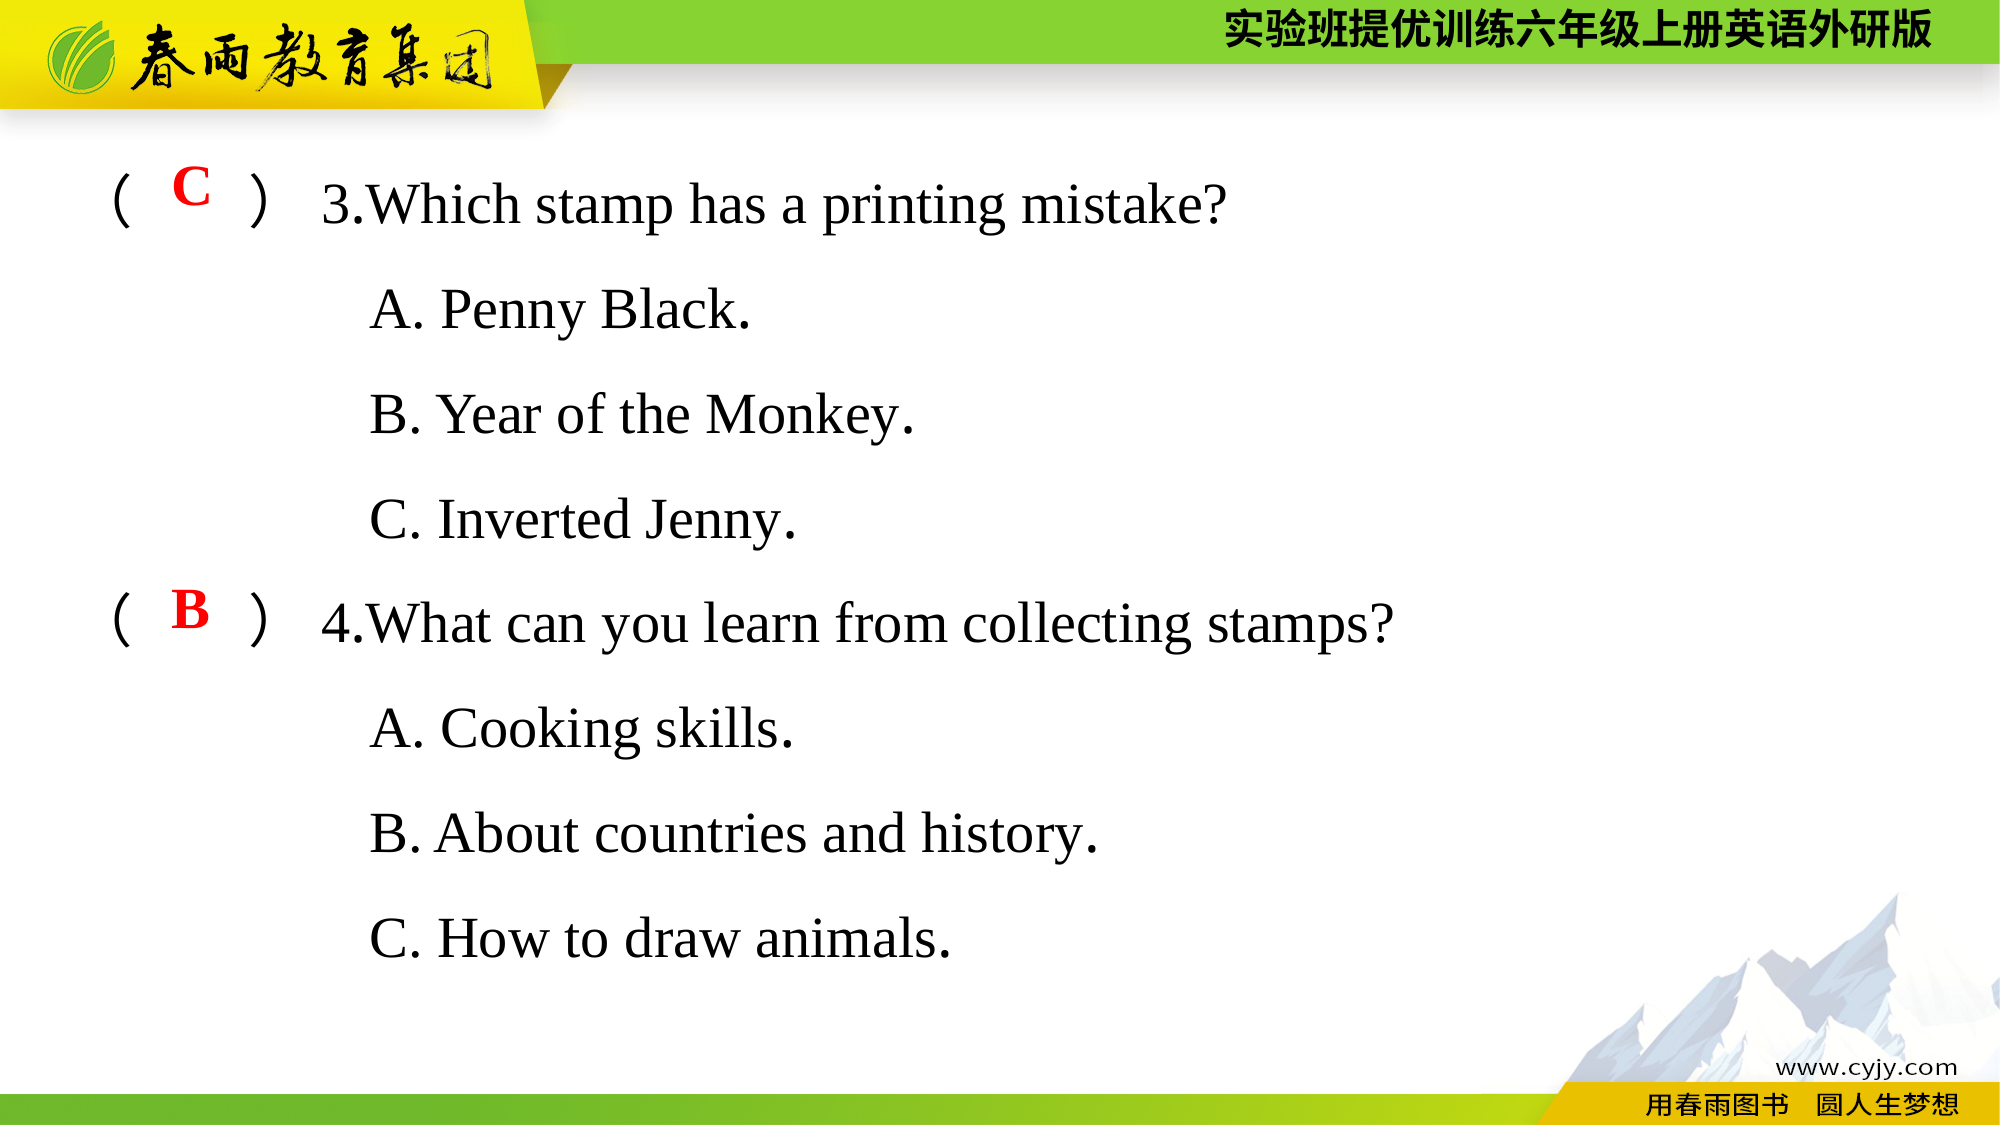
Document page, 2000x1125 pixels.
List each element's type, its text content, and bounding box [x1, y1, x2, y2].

text_box B [156, 562, 226, 648]
list （ ）3.Which stamp has a printing mistake? A. Penny Black. B. Year of the Monkey. C. Inverted Jenny. （ ）4.What can you learn from collecting stamps? A. Cooking skills. B. About countries and history. C. How to draw animals. [59, 122, 1944, 973]
picture [0, 0, 2000, 1125]
text_box C [157, 139, 229, 225]
